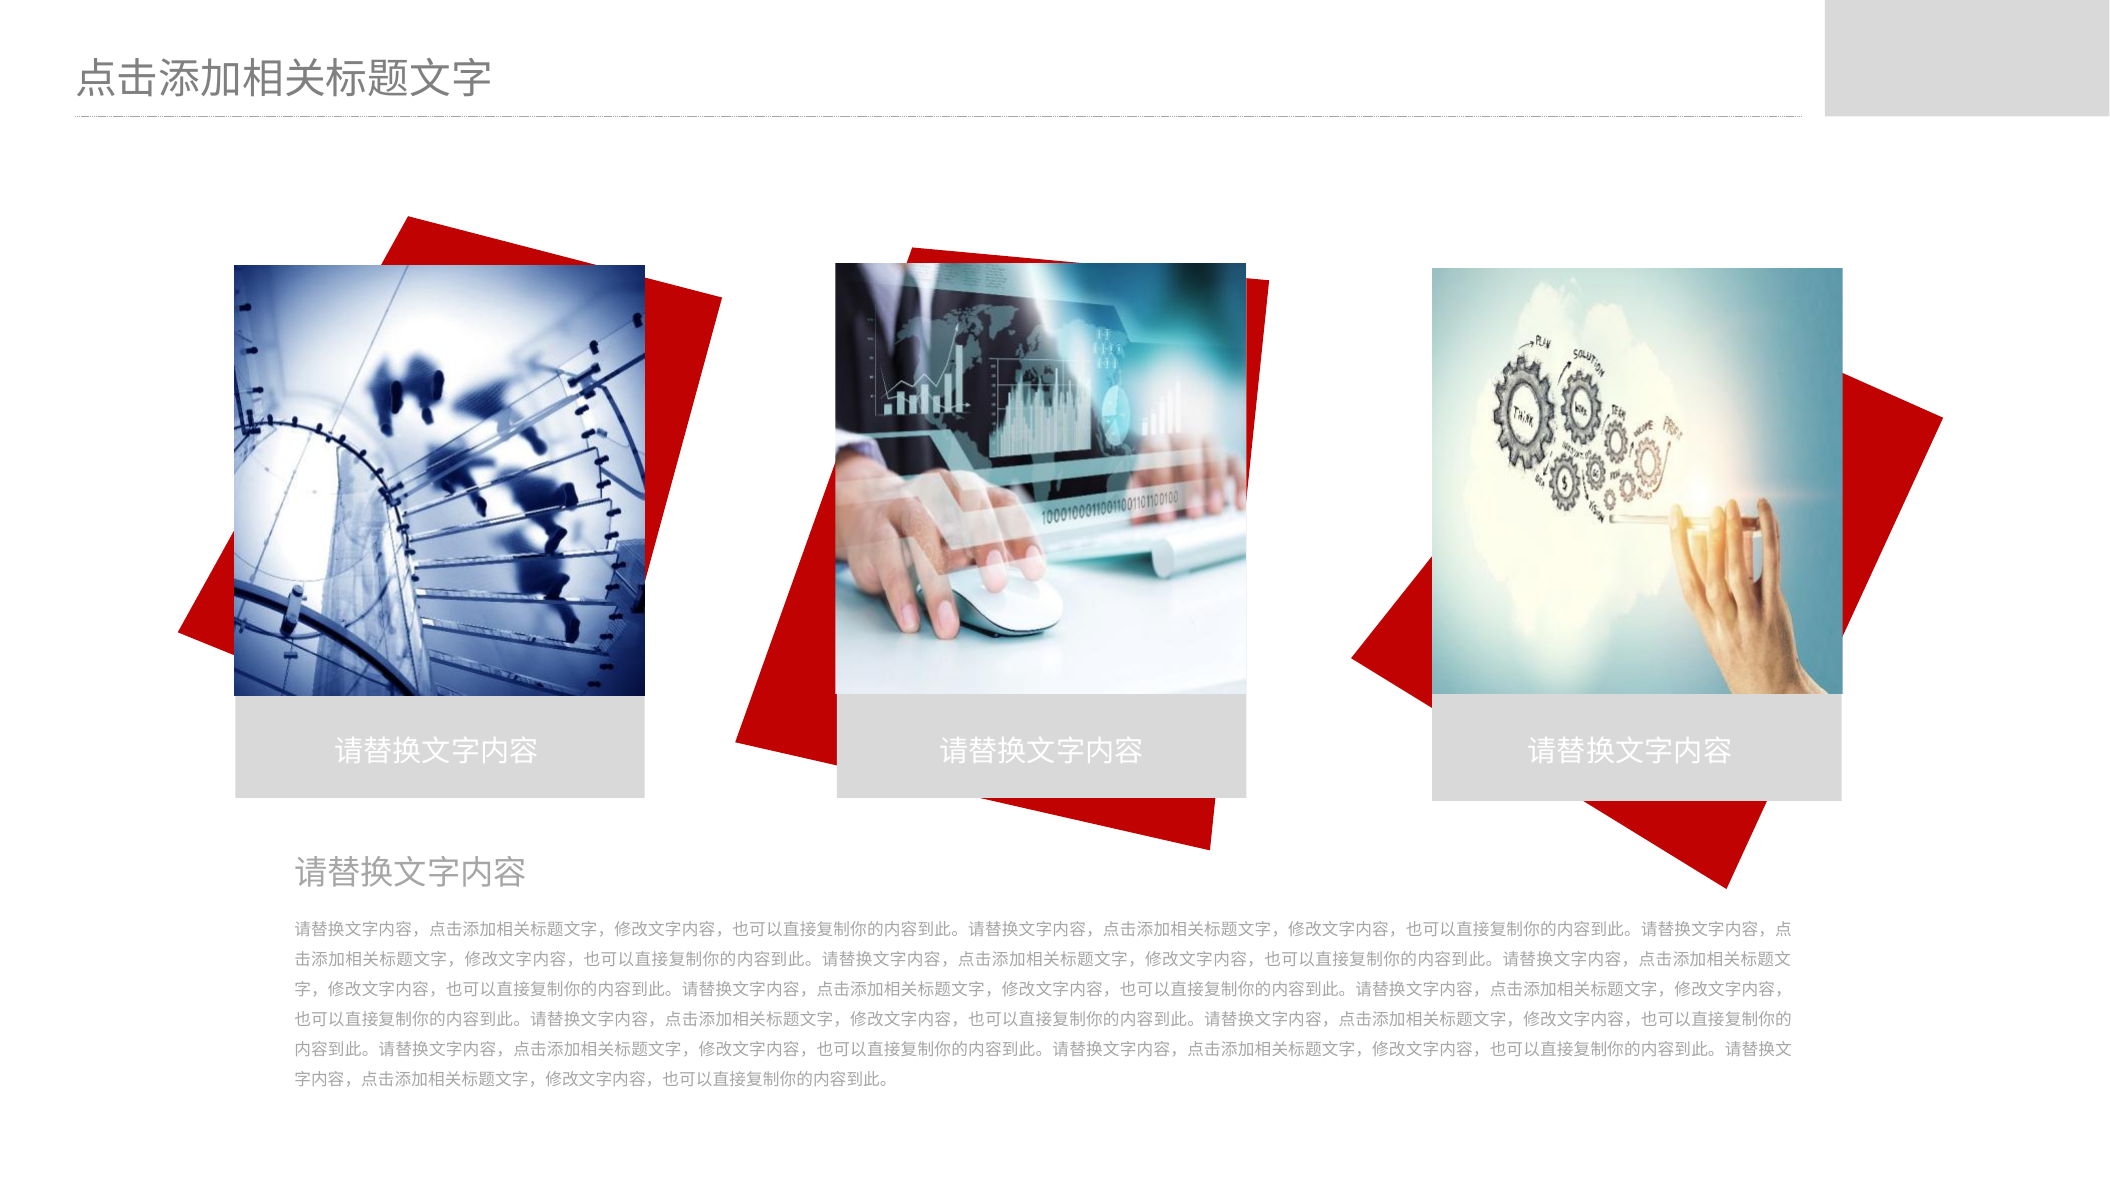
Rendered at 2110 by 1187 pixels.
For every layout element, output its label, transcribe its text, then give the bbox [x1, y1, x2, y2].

text_box [907, 247, 1071, 262]
text_box 请替换文字内容 [319, 707, 554, 775]
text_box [279, 823, 1809, 1099]
text_box [980, 798, 1216, 823]
text_box [1431, 268, 1844, 694]
text_box [1583, 801, 1767, 823]
text_box [1247, 278, 1270, 494]
text_box [1432, 694, 1842, 801]
text_box [177, 532, 233, 655]
text_box [735, 466, 836, 766]
text_box [1351, 557, 1432, 708]
text_box [1844, 373, 1944, 634]
text_box [381, 216, 597, 265]
text_box [836, 694, 1247, 798]
text_box 请替换文字内容 [924, 707, 1159, 775]
text_box [235, 697, 645, 798]
text_box [233, 265, 646, 697]
text_box 请替换文字内容 [1512, 707, 1748, 775]
text_box 点击添加相关标题文字 [59, 44, 563, 107]
text_box [834, 262, 1247, 694]
text_box [646, 277, 723, 578]
